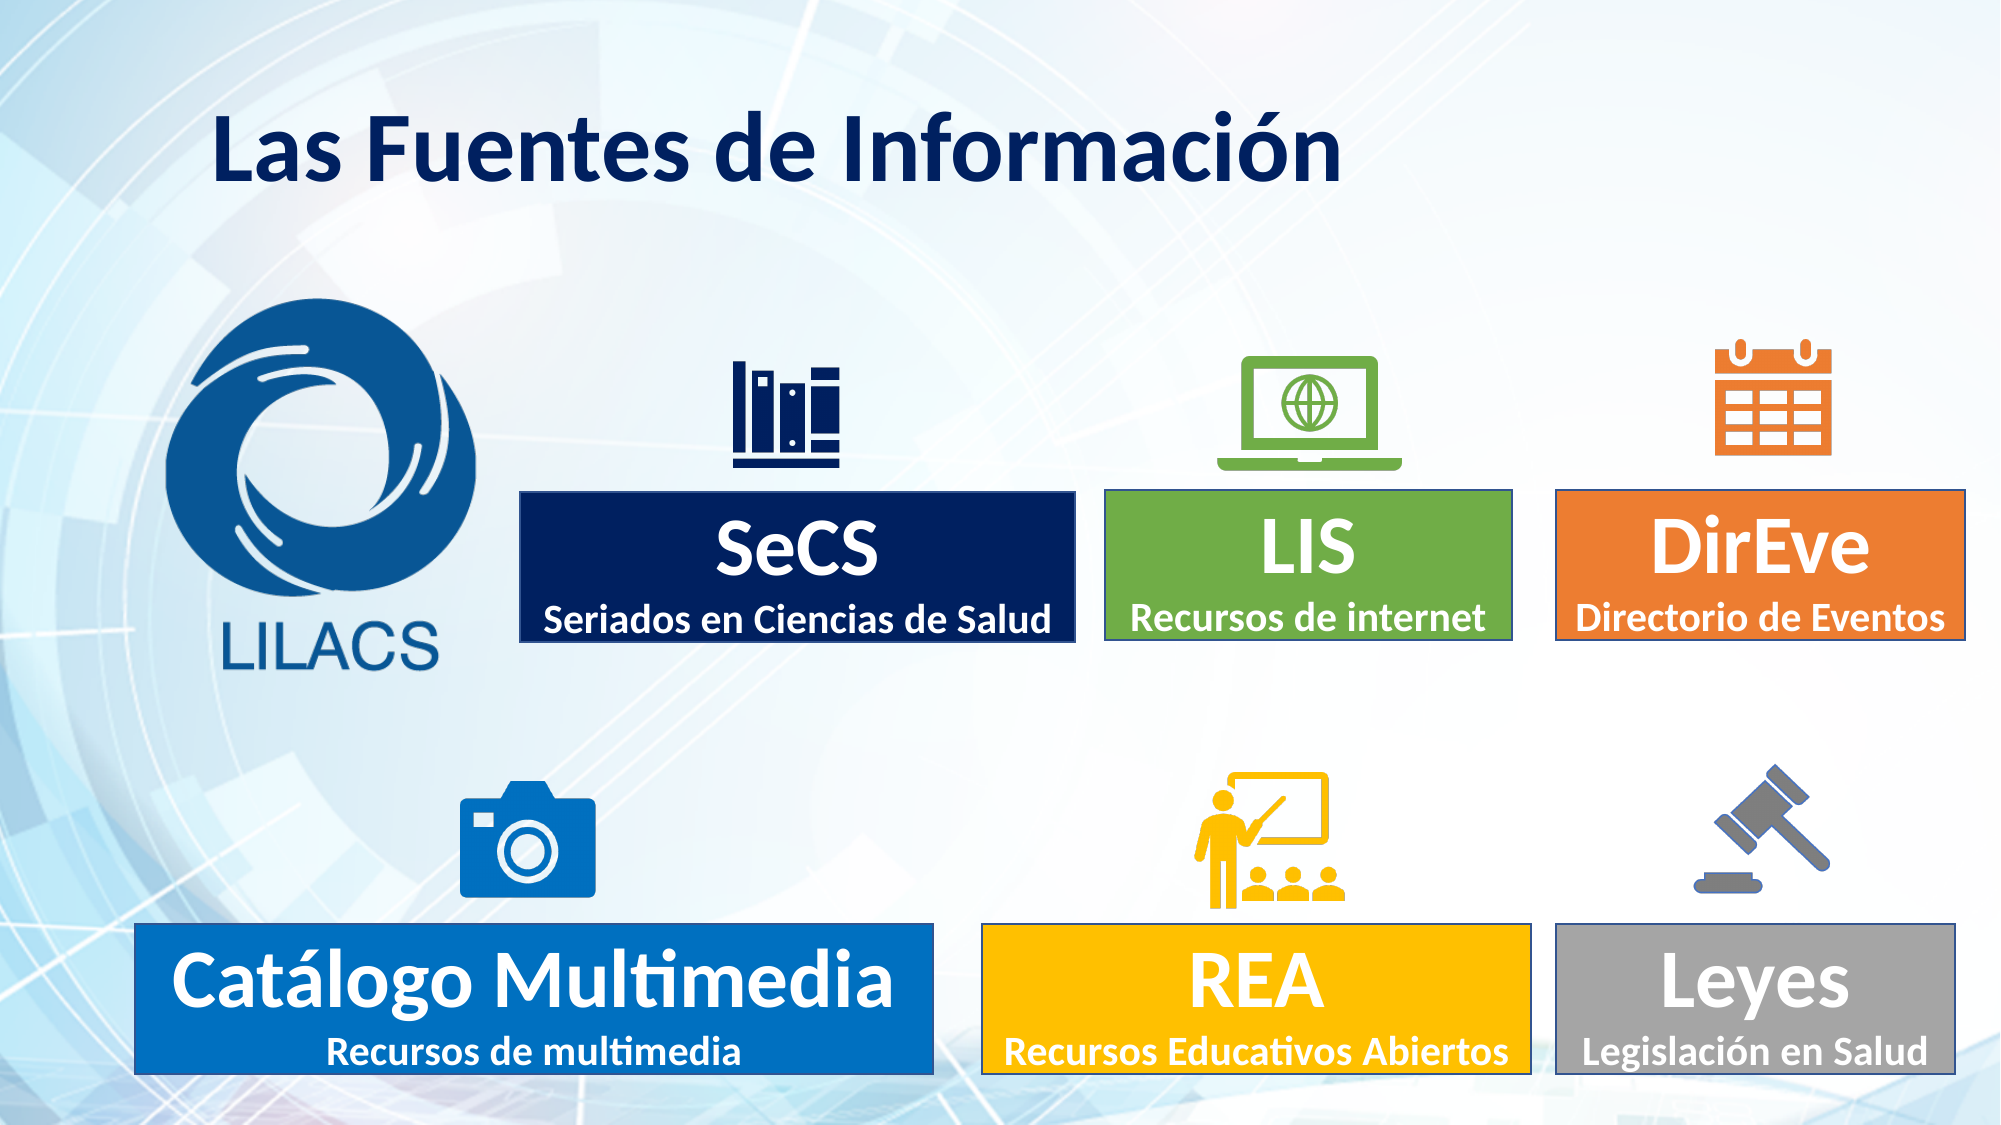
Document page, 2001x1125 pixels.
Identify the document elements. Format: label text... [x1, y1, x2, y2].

text_box Leyes Legislación en Salud [1555, 923, 1956, 1075]
picture [0, 0, 2001, 1125]
text_box Catálogo Multimedia Recursos de multimedia [134, 923, 934, 1075]
text_box SeCS Seriados en Ciencias de Salud [519, 491, 1076, 643]
text_box Las Fuentes de Información [196, 73, 1928, 209]
text_box LIS Recursos de internet [1104, 489, 1513, 641]
text_box REA Recursos Educativos Abiertos [981, 923, 1532, 1075]
text_box DirEve Directorio de Eventos [1555, 489, 1966, 641]
